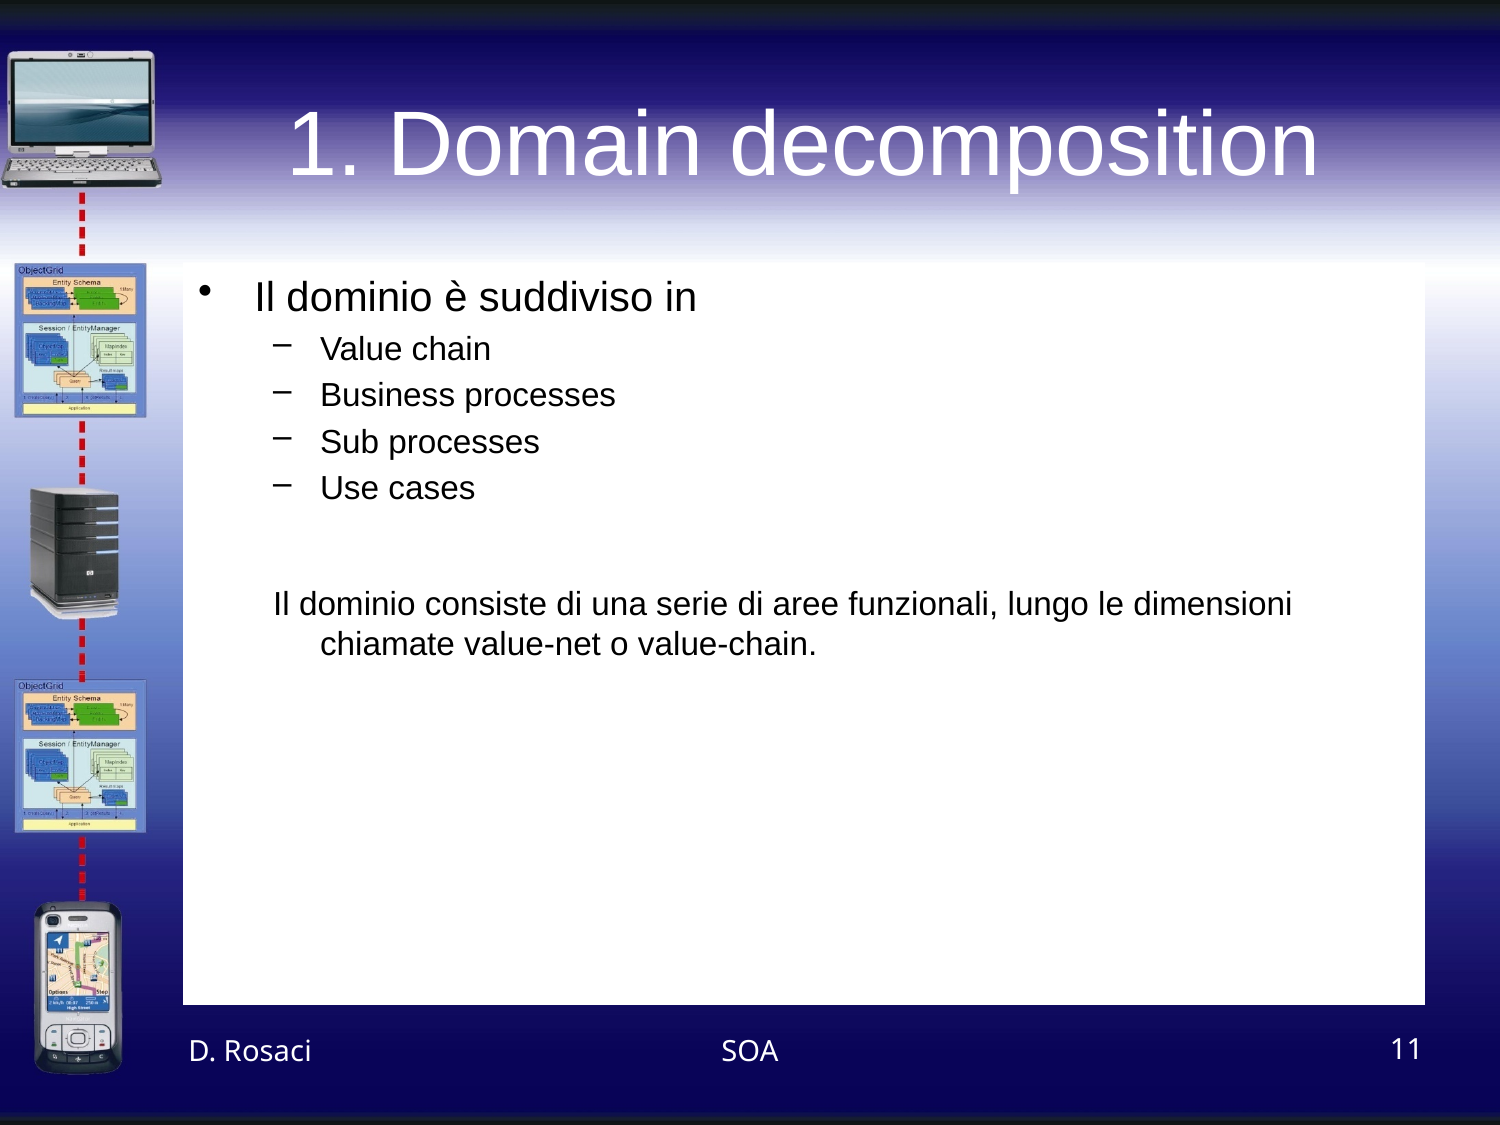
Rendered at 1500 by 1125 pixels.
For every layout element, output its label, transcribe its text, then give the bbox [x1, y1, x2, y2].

slide_number D. Rosaci [74, 1024, 426, 1103]
title 1. Domain decomposition [182, 44, 1426, 233]
footer SOA [512, 1024, 988, 1103]
list Il dominio è suddiviso in Value chain Business processes Sub processes Use cases Il dominio consiste di una serie di aree funzionali, lungo le dimensioni chiamate value-net o value-chain. [182, 262, 1426, 1006]
picture [0, 0, 1500, 1125]
